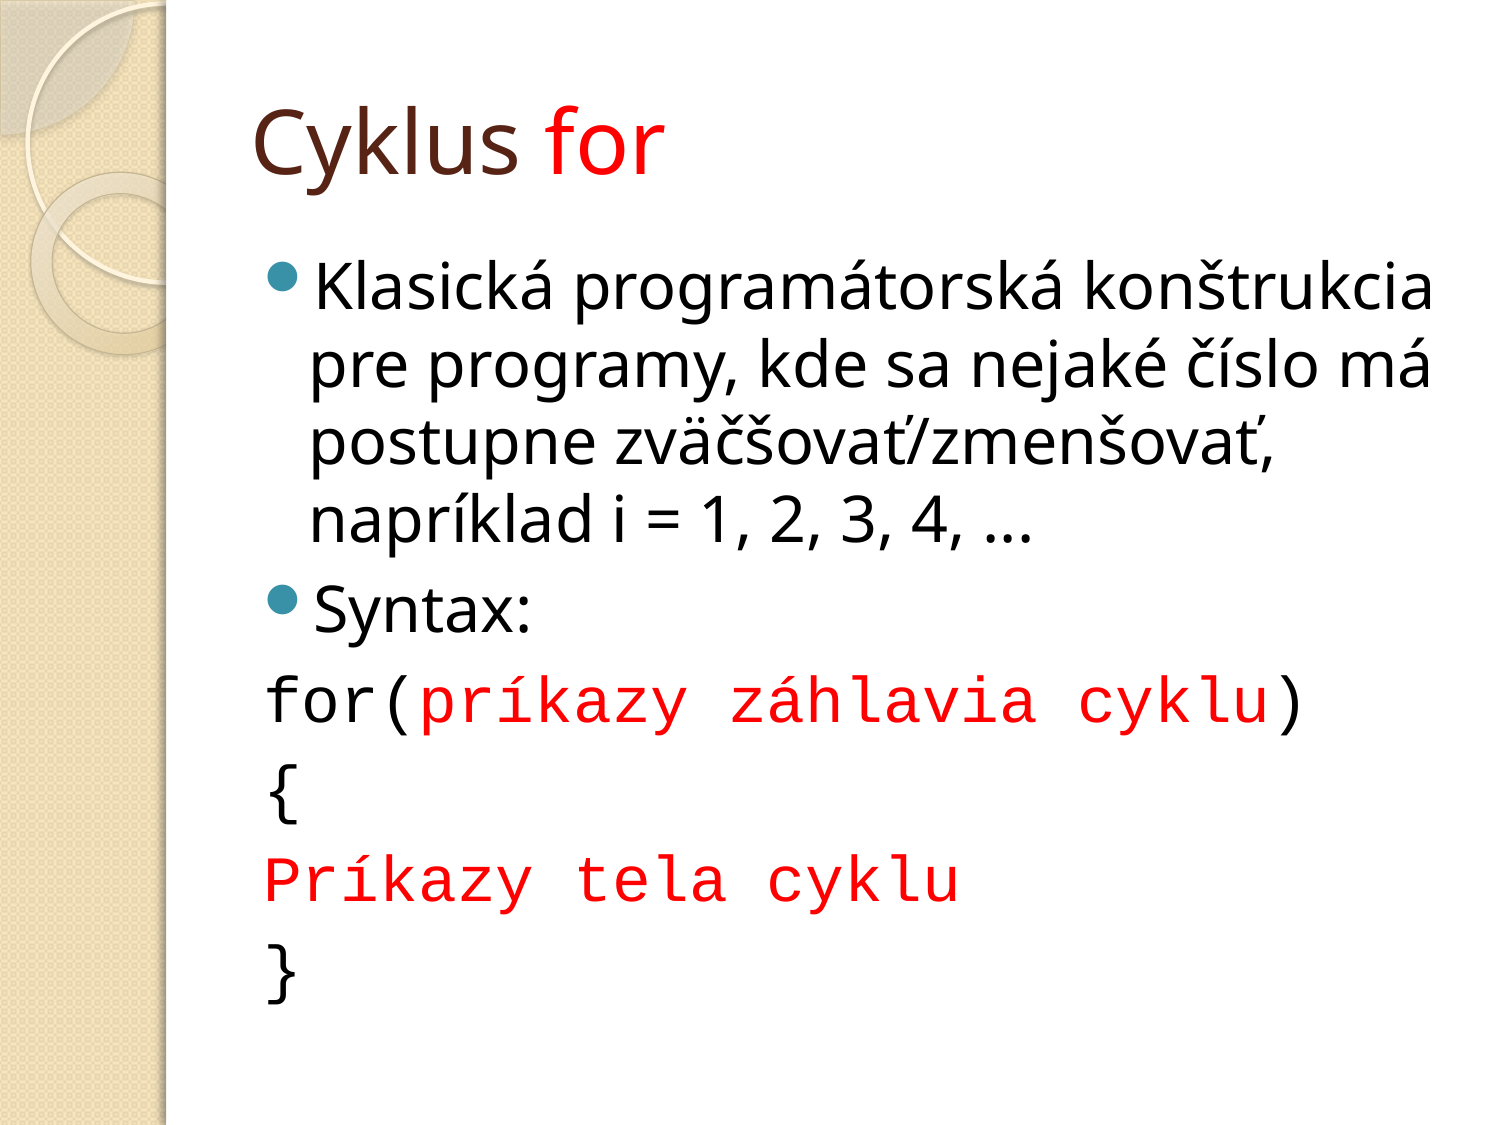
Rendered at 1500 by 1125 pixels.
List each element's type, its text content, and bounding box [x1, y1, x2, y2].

list Klasická programátorská konštrukcia pre programy, kde sa nejaké číslo má postupne zväčšovať/zmenšovať, napríklad i = 1, 2, 3, 4, ... Syntax: for(príkazy záhlavia cyklu) { Príkazy tela cyklu } [235, 237, 1466, 1025]
title Cyklus for [235, 45, 1466, 233]
